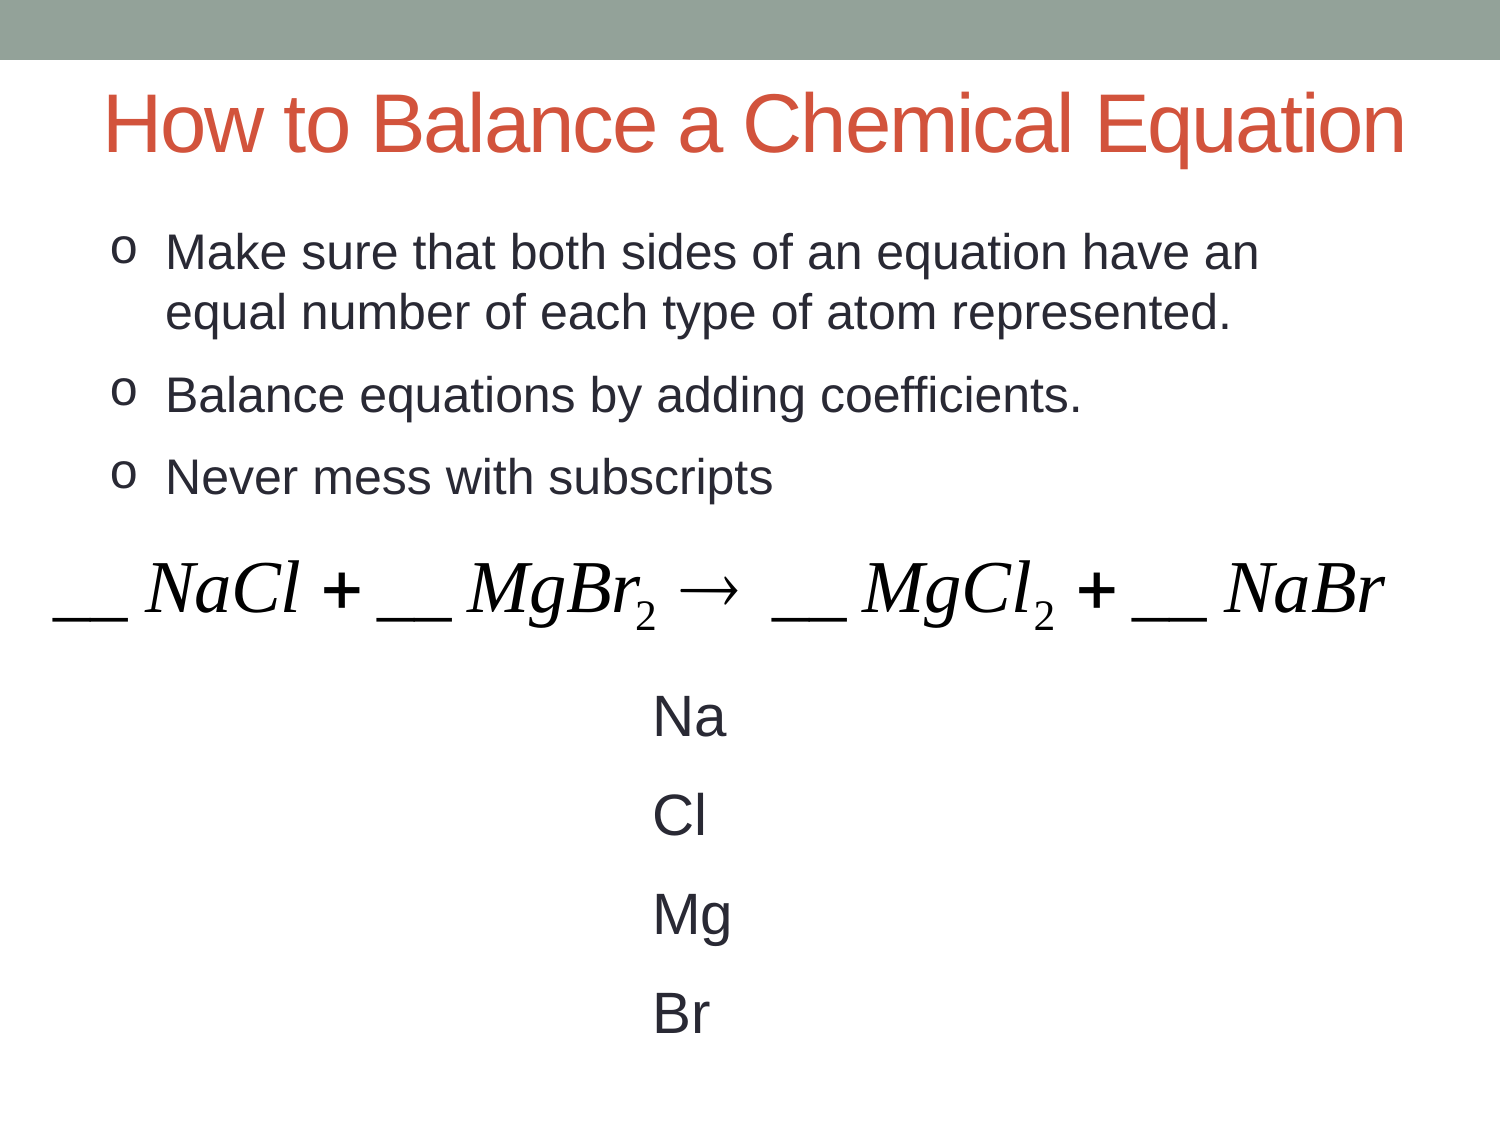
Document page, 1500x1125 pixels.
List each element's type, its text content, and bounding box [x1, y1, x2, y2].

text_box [39, 537, 1403, 1072]
title How to Balance a Chemical Equation [87, 37, 1438, 200]
text_box Make sure that both sides of an equation have an equal number of each type of atom represented. Balance equations by adding coefficients. Never mess with subscripts [75, 212, 1400, 534]
